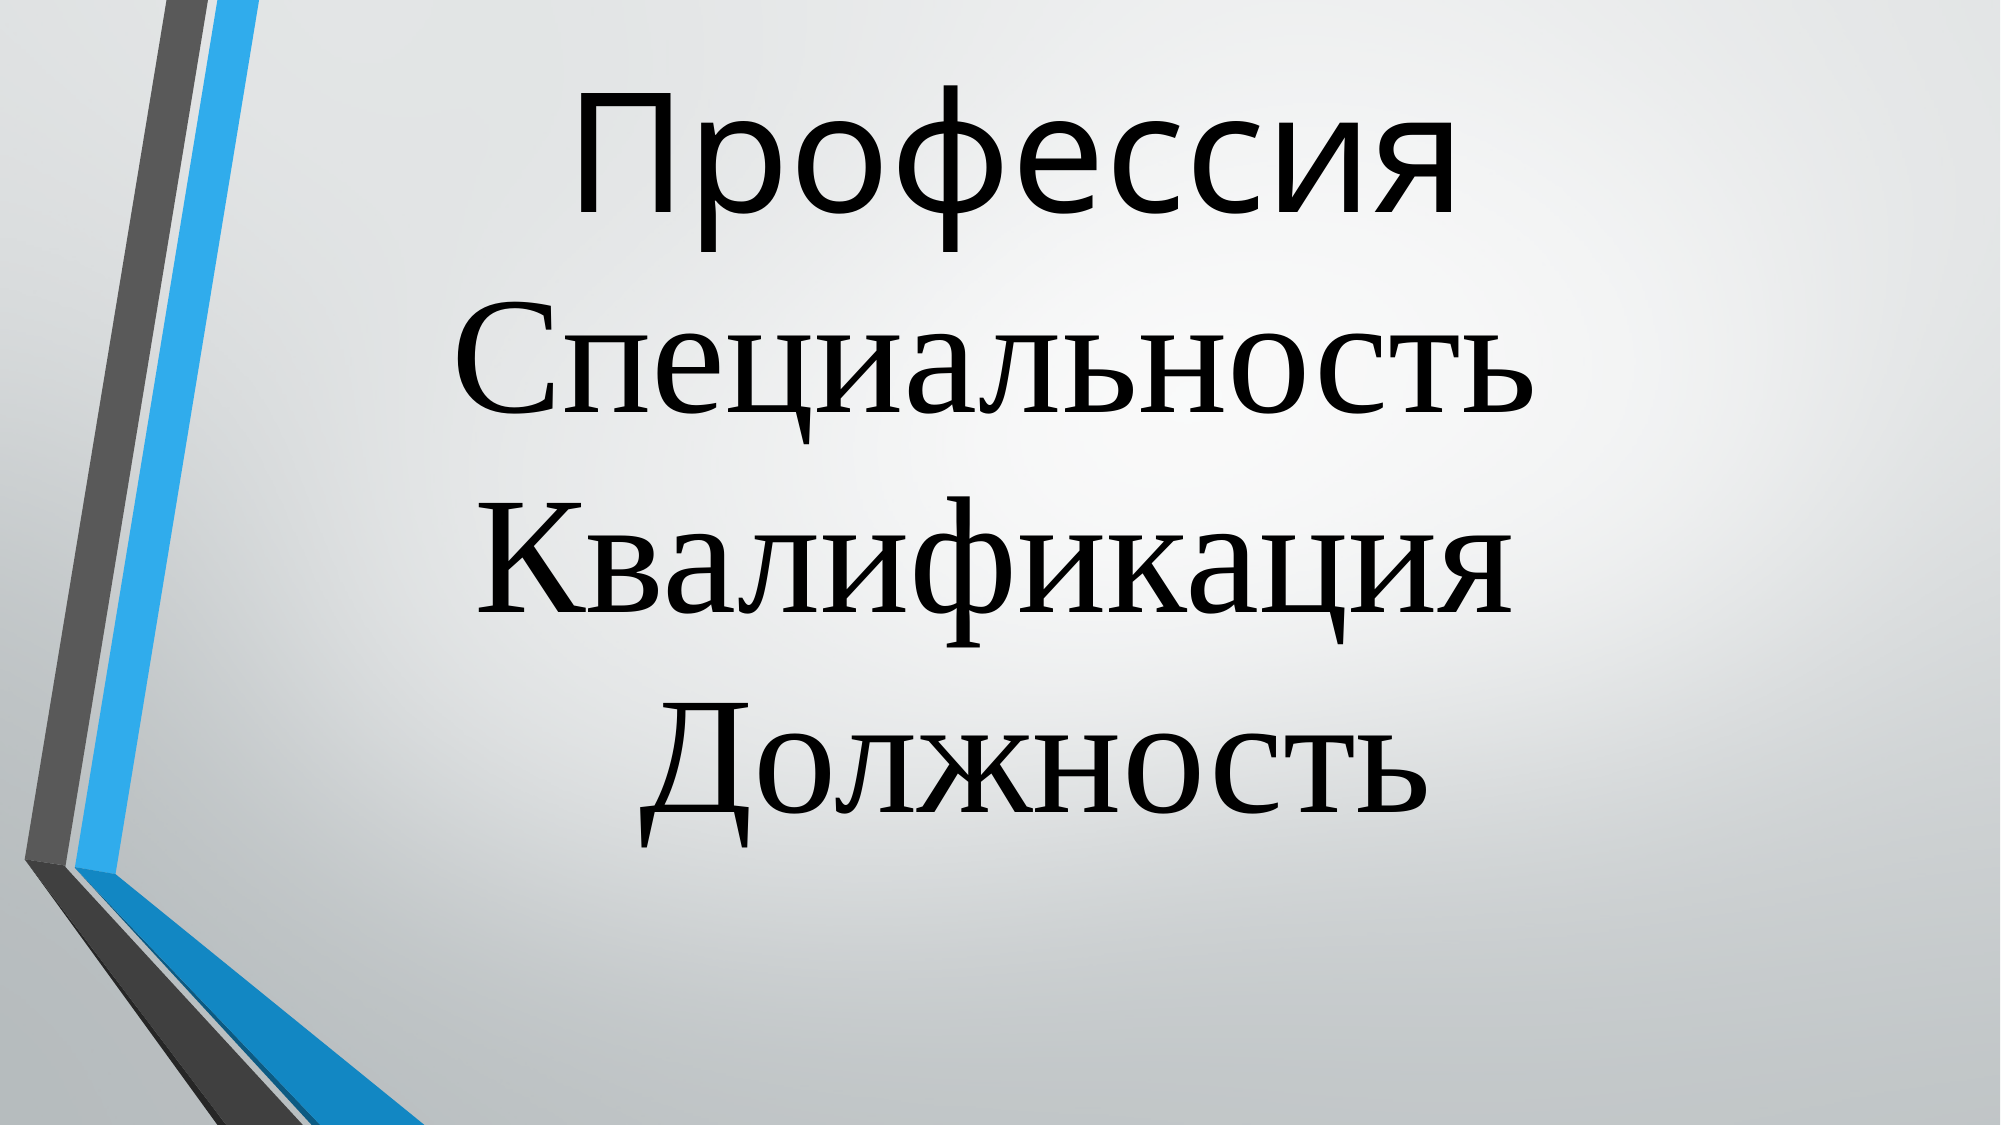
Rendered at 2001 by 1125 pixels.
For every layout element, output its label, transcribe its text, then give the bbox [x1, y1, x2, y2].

text_box Профессия Специальность Квалификация Должность [130, 38, 1902, 853]
